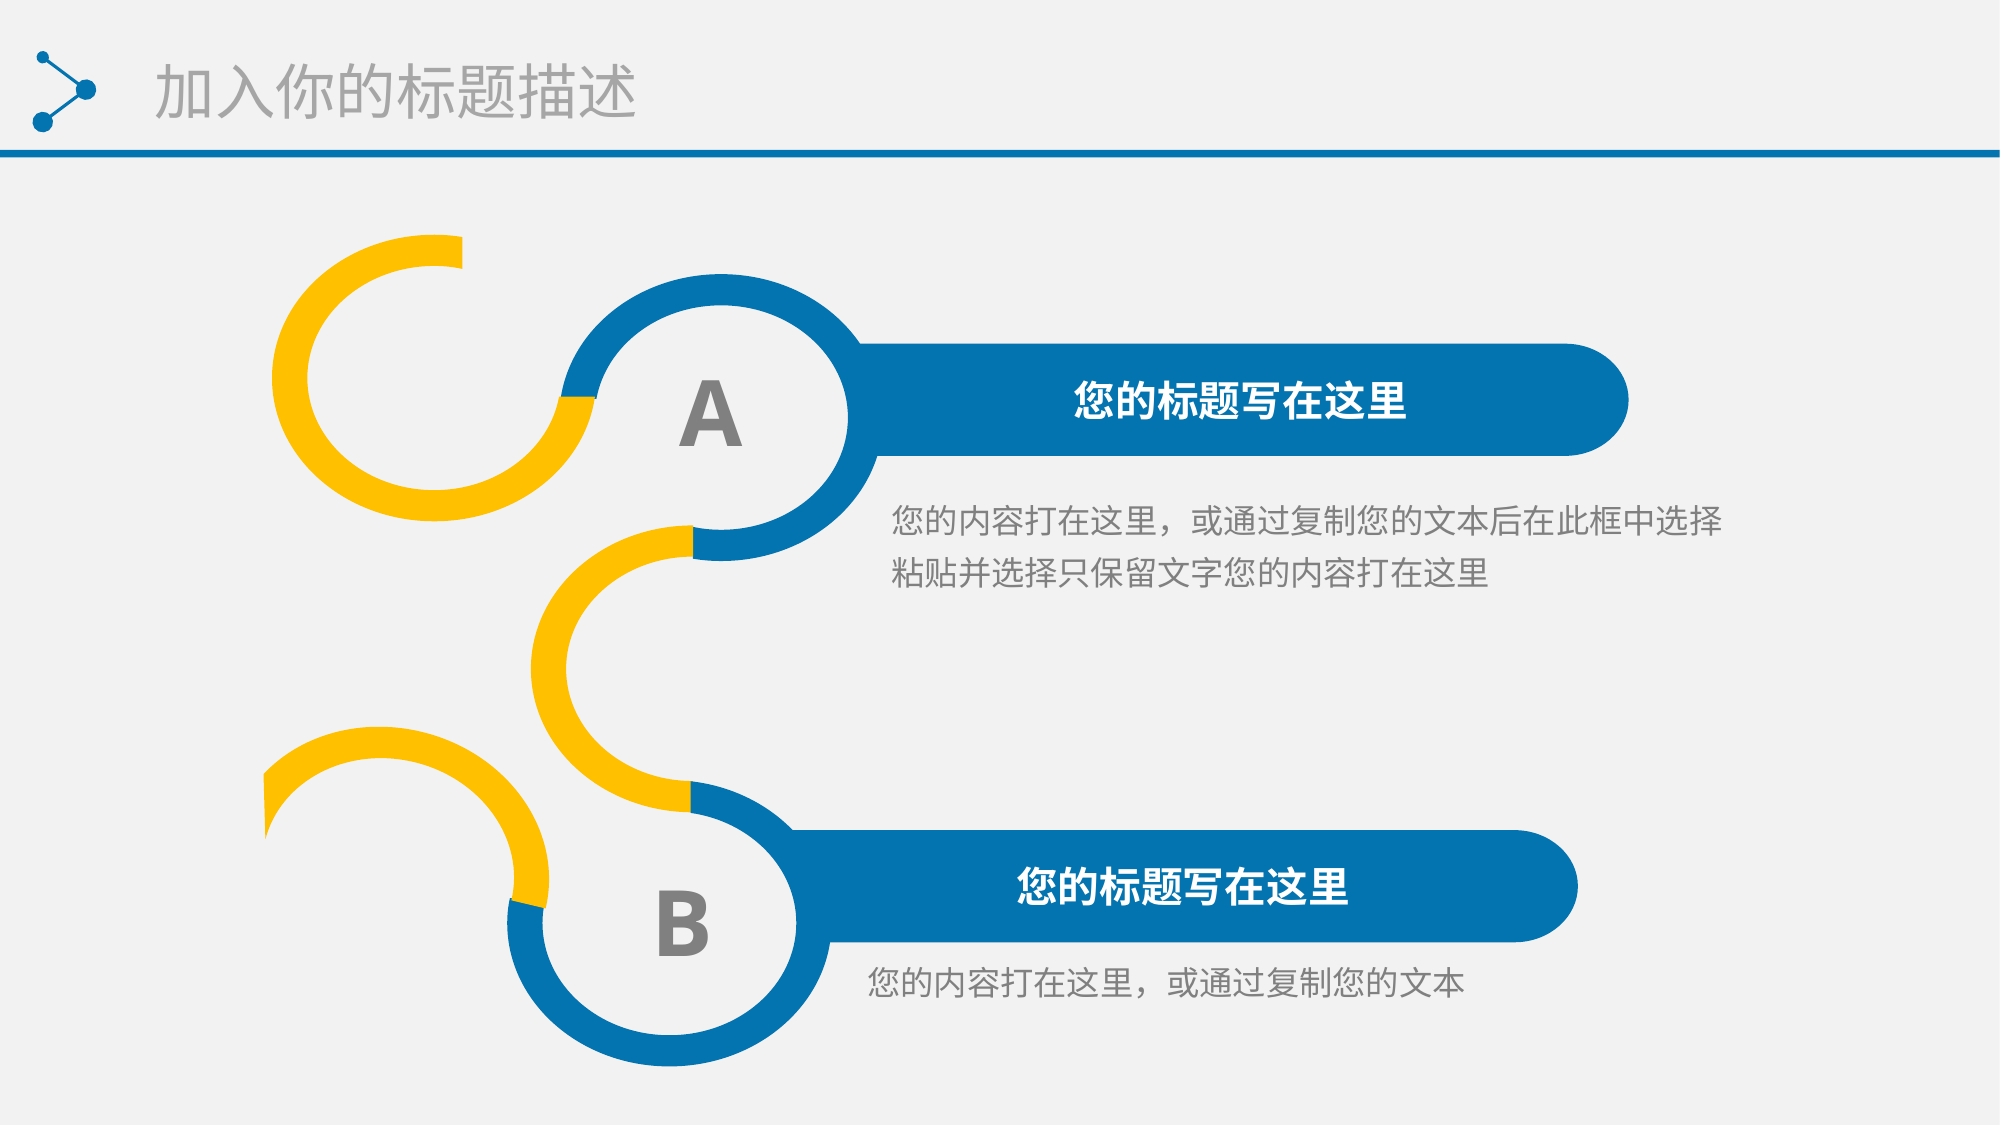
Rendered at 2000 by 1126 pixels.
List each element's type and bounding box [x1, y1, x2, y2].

text_box [260, 234, 1787, 1067]
text_box [0, 46, 2000, 158]
